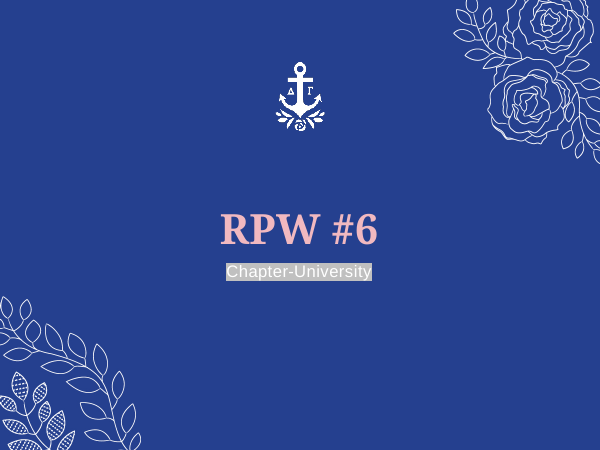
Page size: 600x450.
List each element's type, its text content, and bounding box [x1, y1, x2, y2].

text_box RPW #6 Chapter-University [124, 165, 475, 374]
picture [0, 0, 600, 450]
